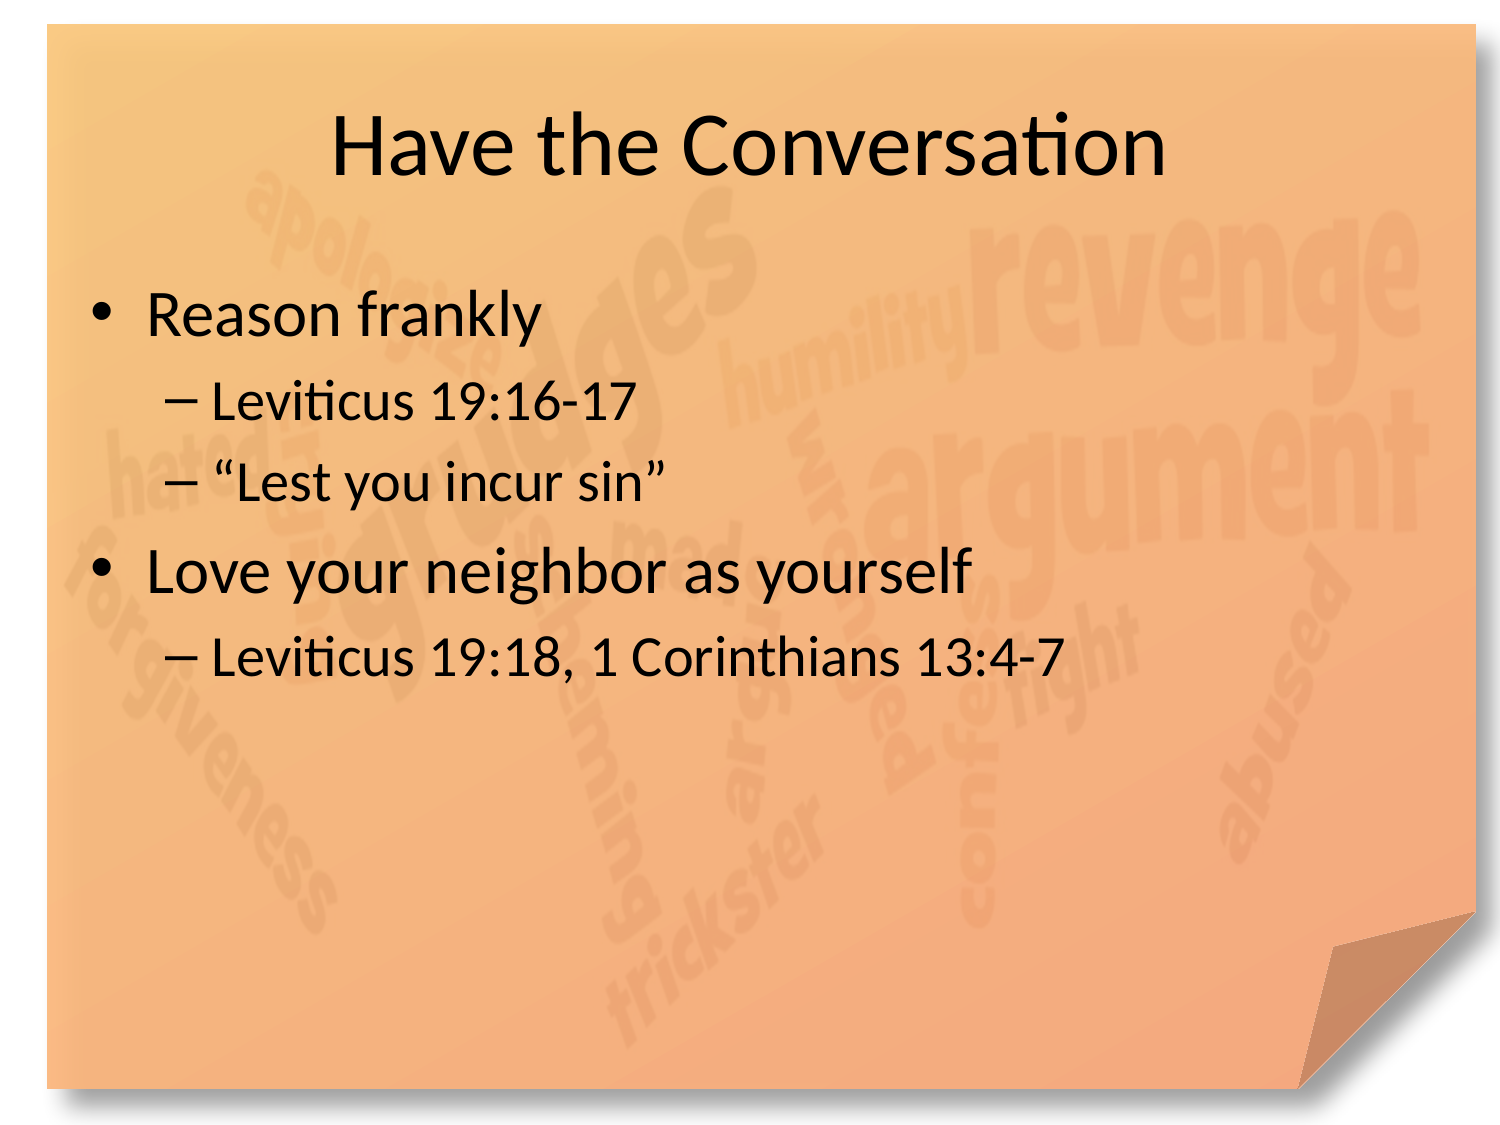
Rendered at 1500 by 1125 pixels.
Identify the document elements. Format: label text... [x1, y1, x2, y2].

title Have the Conversation [75, 45, 1425, 233]
list Reason frankly Leviticus 19:16-17 “Lest you incur sin” Love your neighbor as yourself Leviticus 19:18, 1 Corinthians 13:4-7 [75, 262, 1425, 1005]
picture [0, 0, 1500, 1125]
